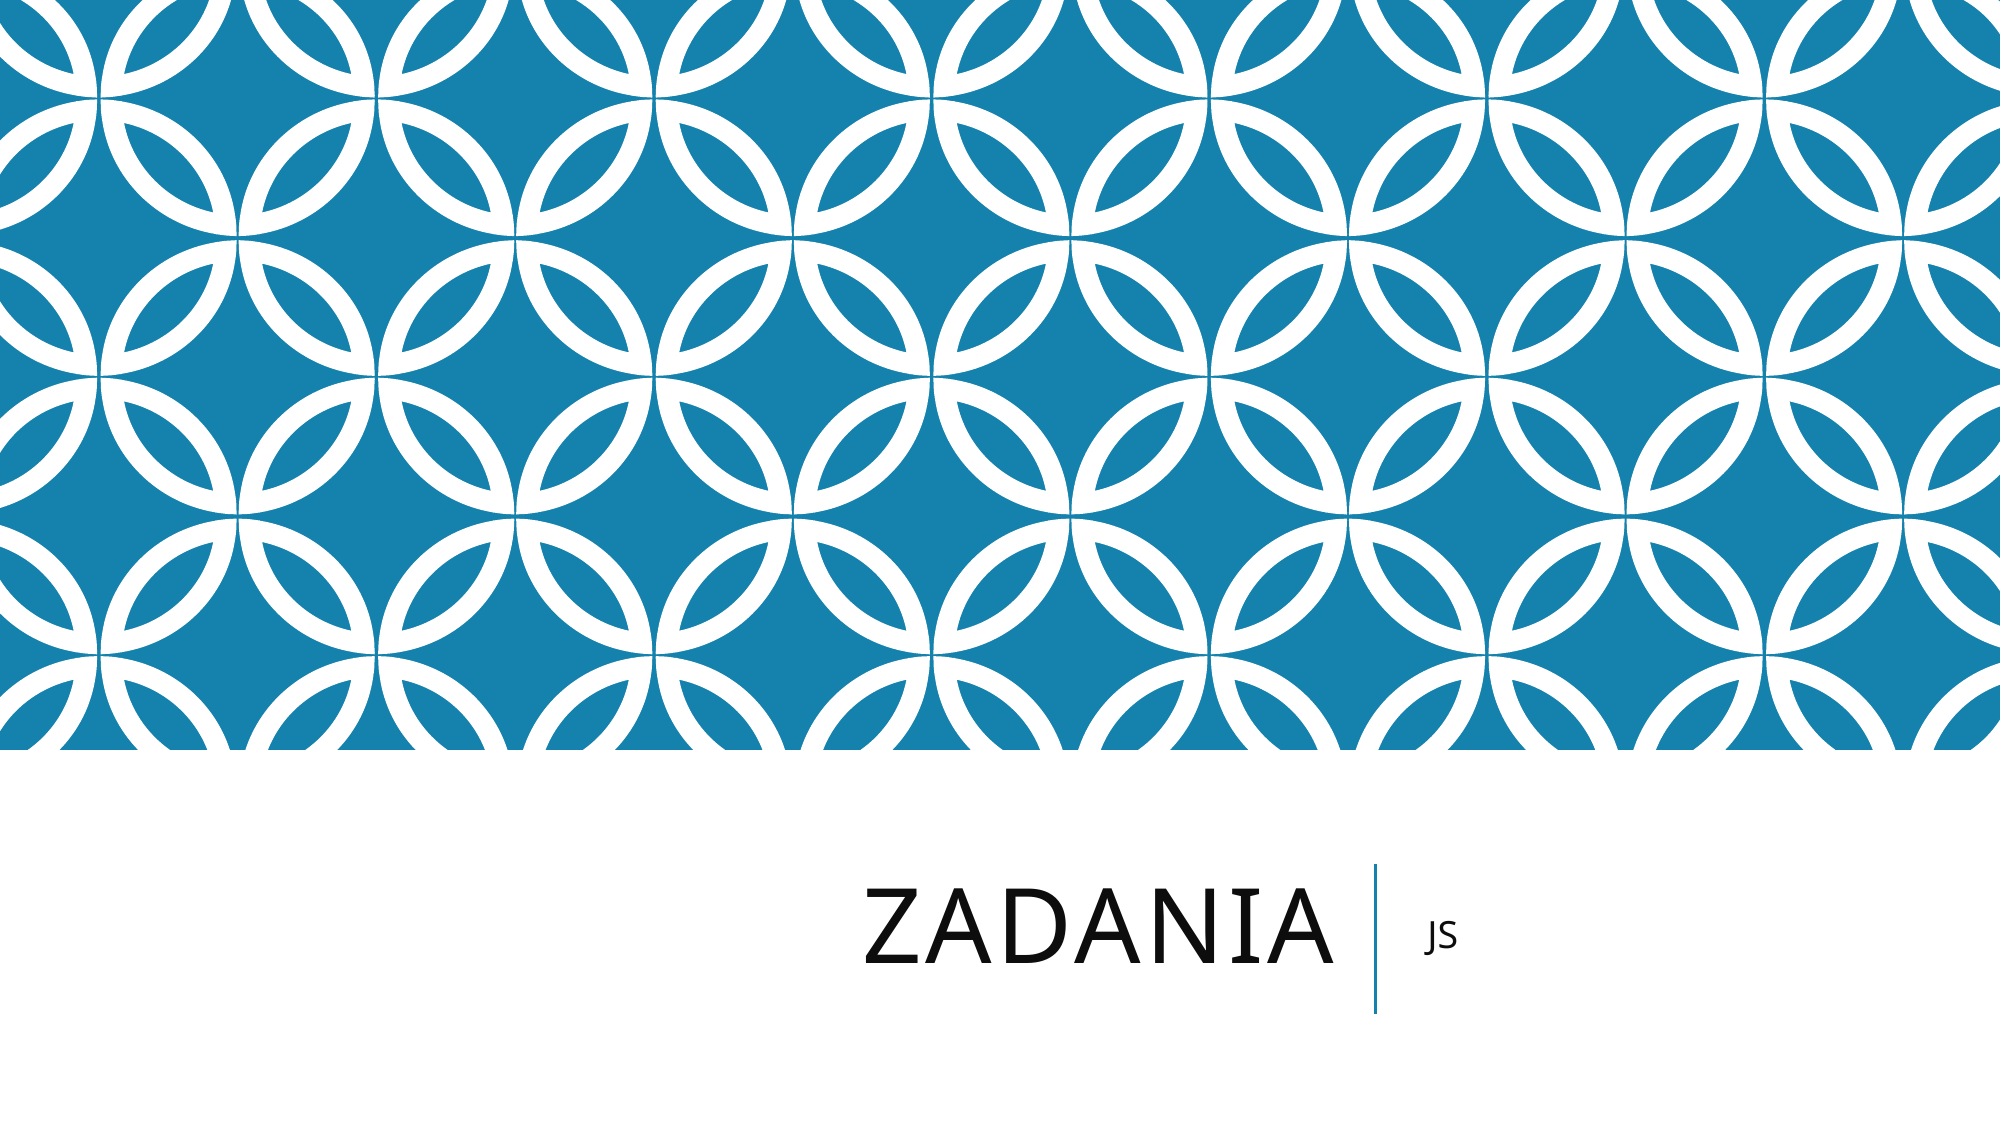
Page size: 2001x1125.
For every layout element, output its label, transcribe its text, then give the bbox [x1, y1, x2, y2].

title Zadania [75, 813, 1350, 1054]
subtitle JS [1412, 813, 1938, 1054]
